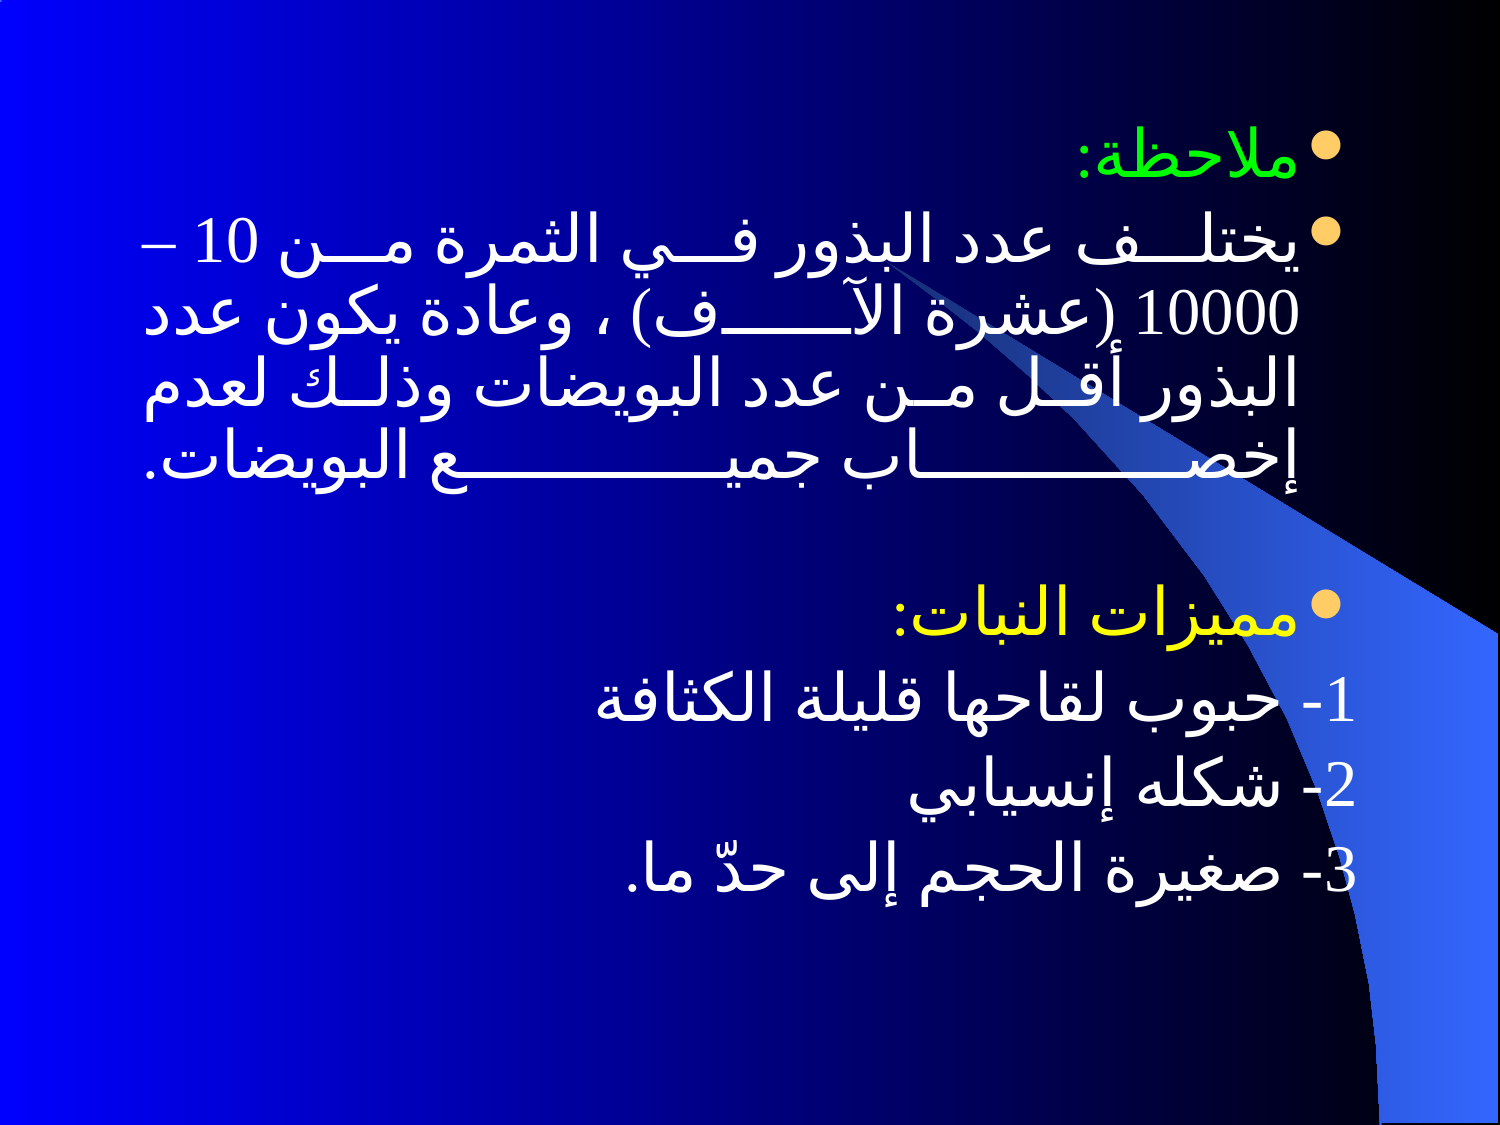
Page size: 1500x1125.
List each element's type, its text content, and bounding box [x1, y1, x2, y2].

list ملاحظة: يختلف عدد البذور في الثمرة من 10 – 10000 (عشرة الآف) ، وعادة يكون عدد البذور أقل من عدد البويضات وذلك لعدم إخصاب جميع البويضات. مميزات النبات: 1- حبوب لقاحها قليلة الكثافة 2- شكله إنسيابي 3- صغيرة الحجم إلى حدّ ما. [112, 112, 1388, 1051]
